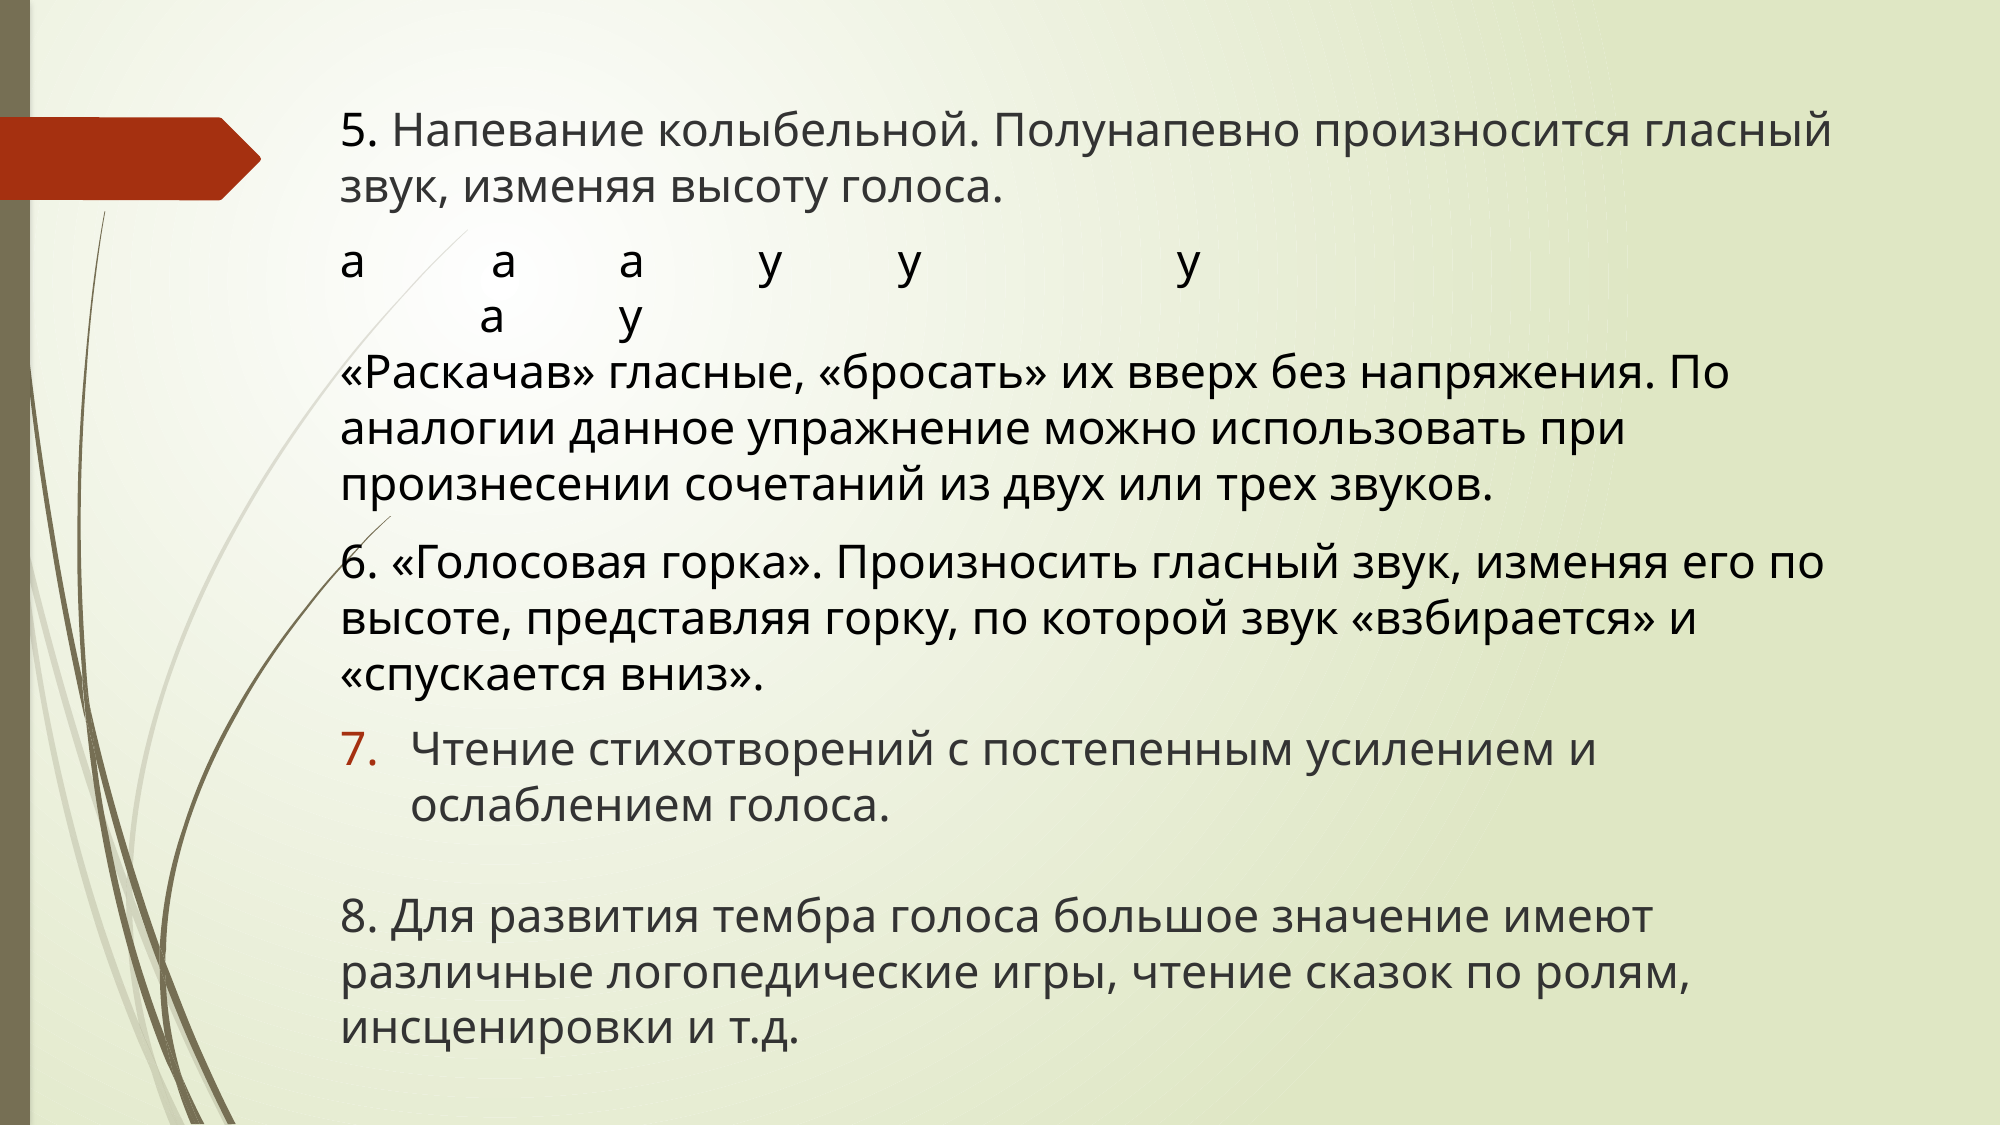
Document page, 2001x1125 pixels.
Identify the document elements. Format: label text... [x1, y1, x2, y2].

list 5. Напевание колыбельной. Полунапевно произносится гласный звук, изменяя высоту голоса. а а а у у у а у «Раскачав» гласные, «бросать» их вверх без напряжения. По аналогии данное упражнение можно использовать при произнесении сочетаний из двух или трех звуков. 6. «Голосовая горка». Произносить гласный звук, изменяя его по высоте, представляя горку, по которой звук «взбирается» и «спускается вниз». Чтение стихотворений с постепенным усилением и ослаблением голоса. 8. Для развития тембра голоса большое значение имеют различные логопедические игры, чтение сказок по ролям, инсценировки и т.д. [324, 92, 1888, 1068]
